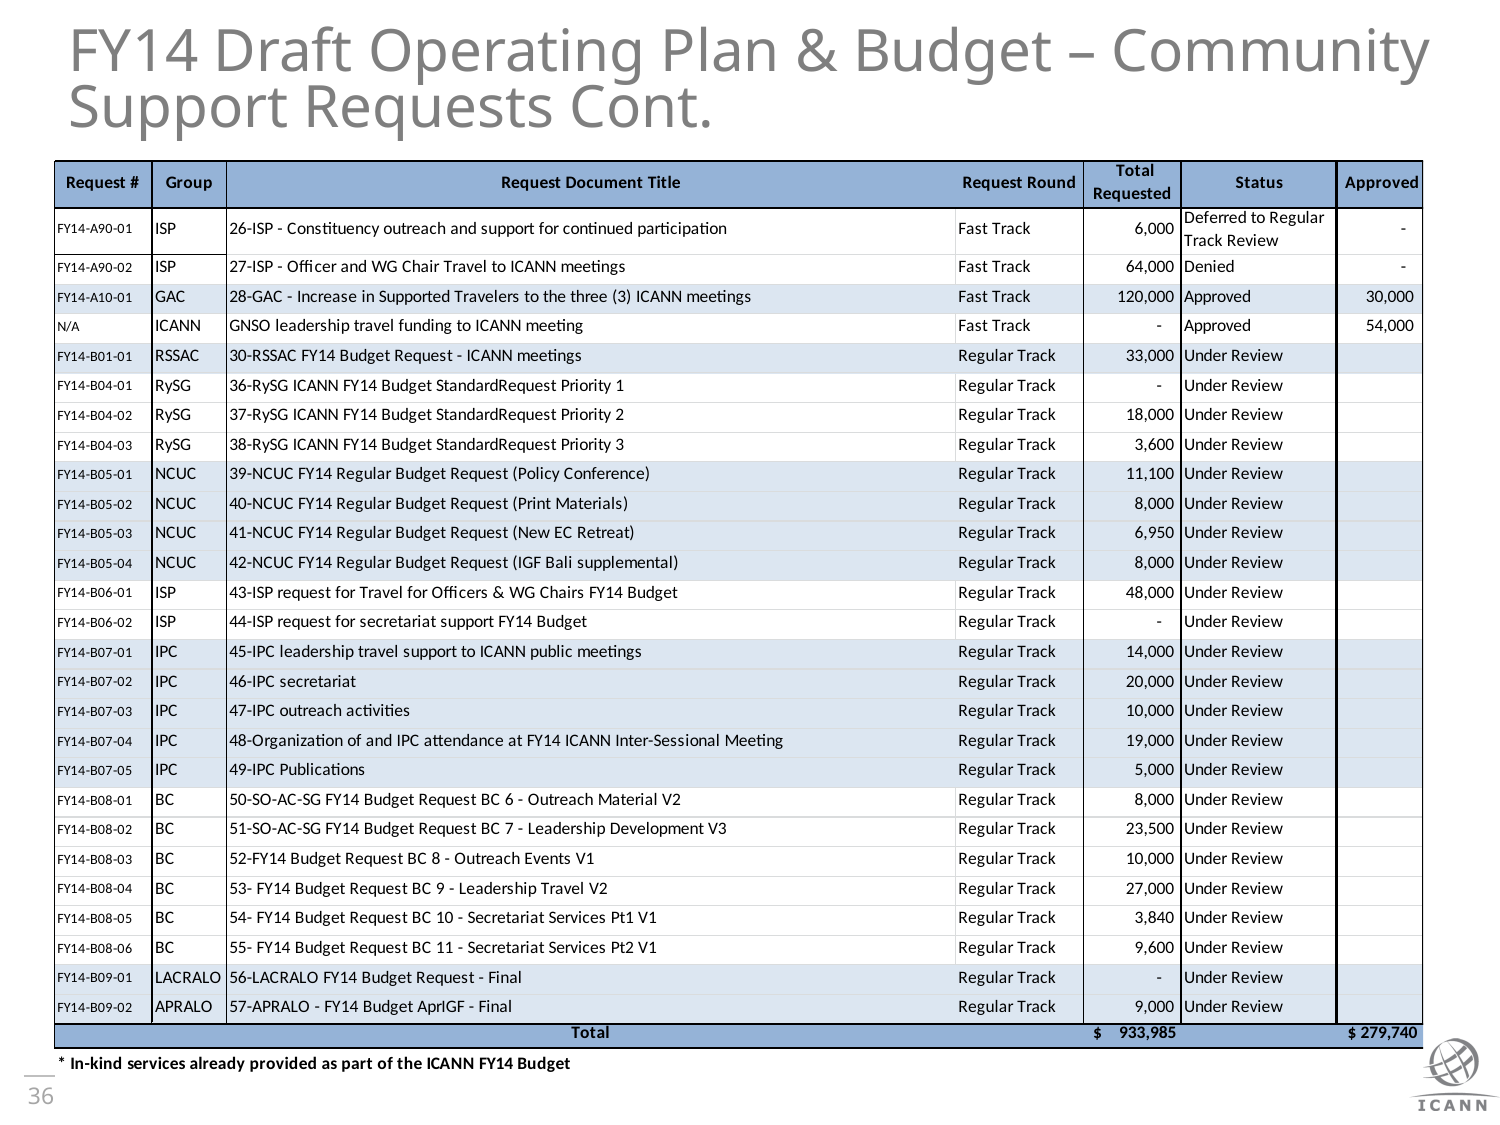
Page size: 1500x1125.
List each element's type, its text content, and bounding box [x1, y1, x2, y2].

title FY14 Draft Operating Plan & Budget – Community Support Requests Cont. [54, 19, 1471, 116]
picture [1409, 1038, 1500, 1111]
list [53, 160, 1425, 1079]
